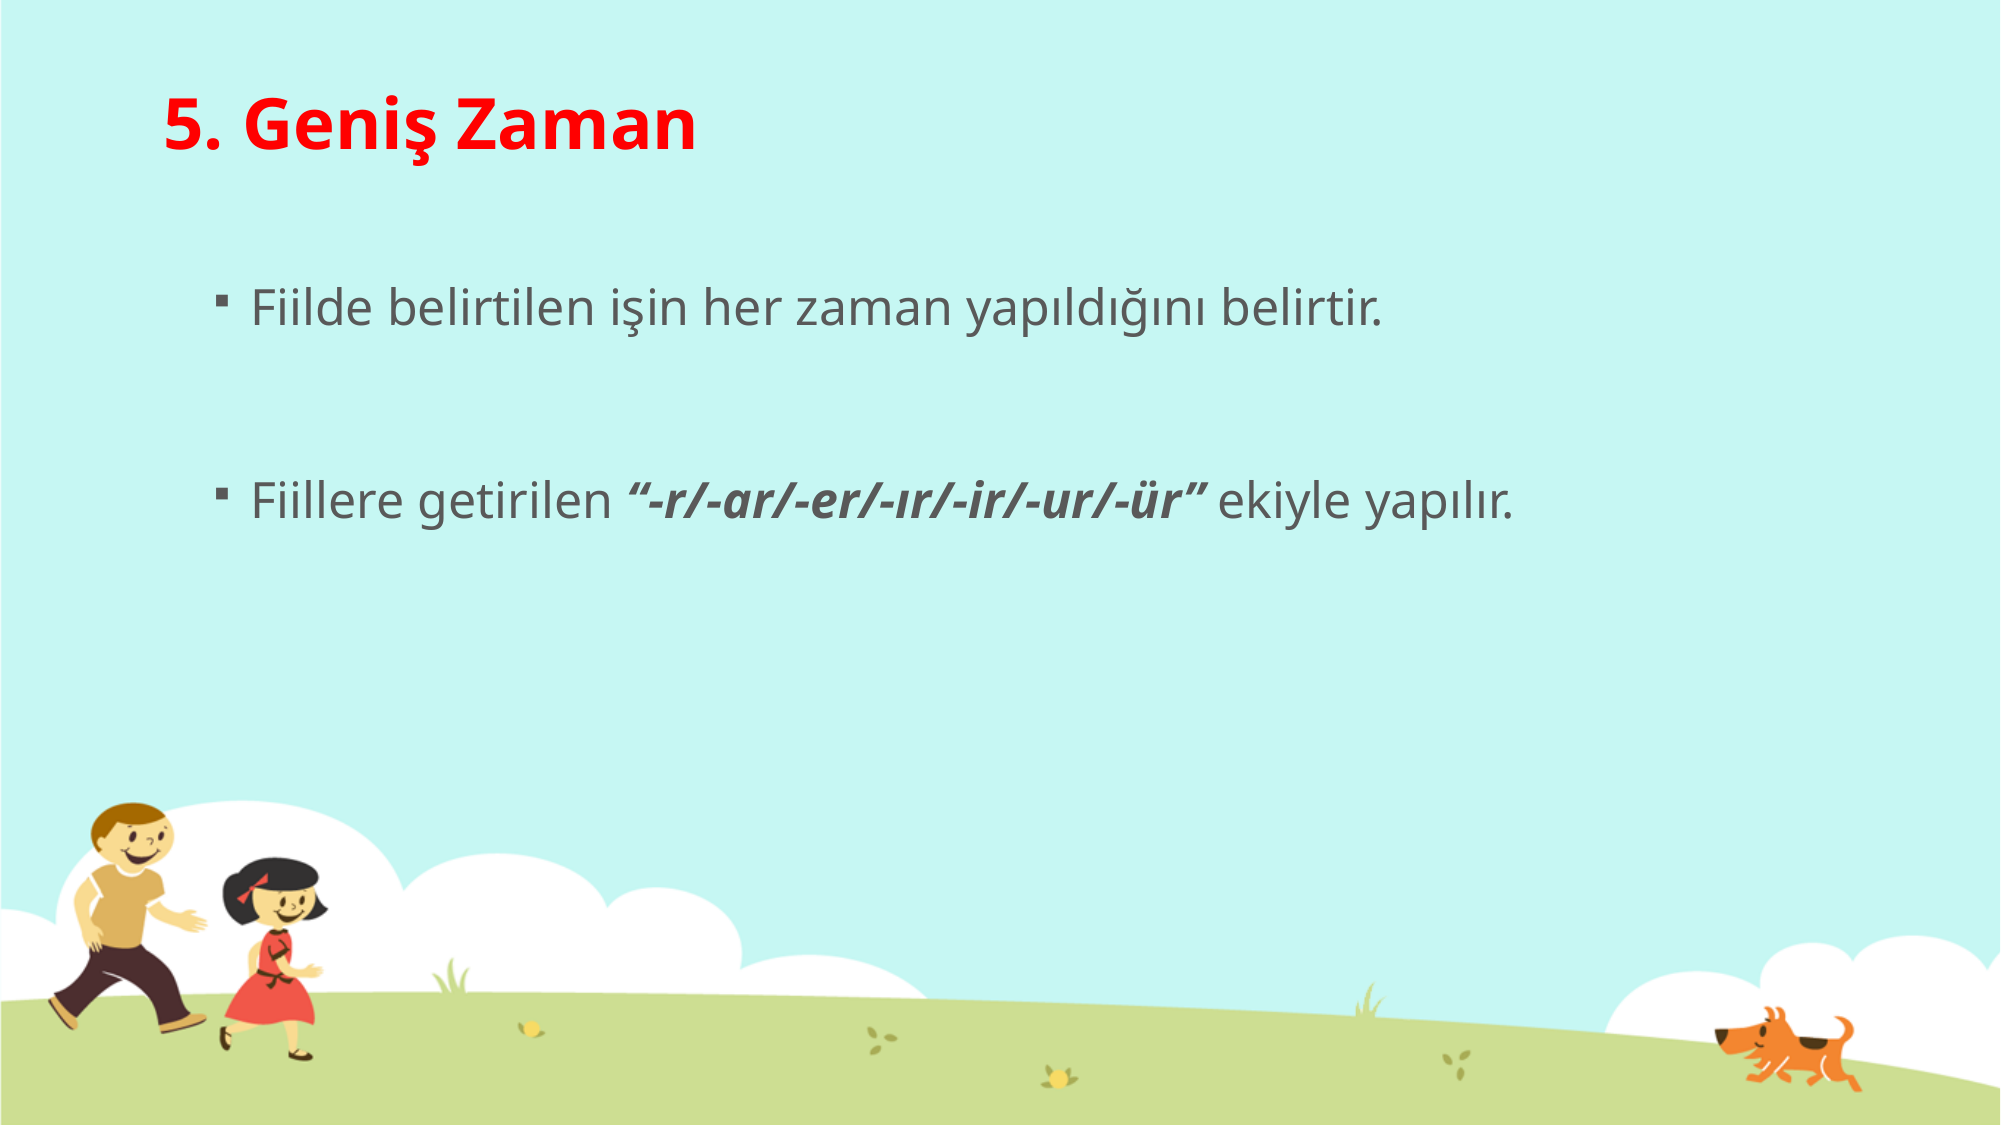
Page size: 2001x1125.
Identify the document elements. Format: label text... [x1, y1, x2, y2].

text_box Fiillere getirilen “-r/-ar/-er/-ır/-ir/-ur/-ür” ekiyle yapılır. [190, 467, 1848, 612]
text_box Fiilde belirtilen işin her zaman yapıldığını belirtir. [190, 274, 1848, 418]
title 5. Geniş Zaman [148, 53, 1686, 173]
picture [0, 0, 2001, 1125]
